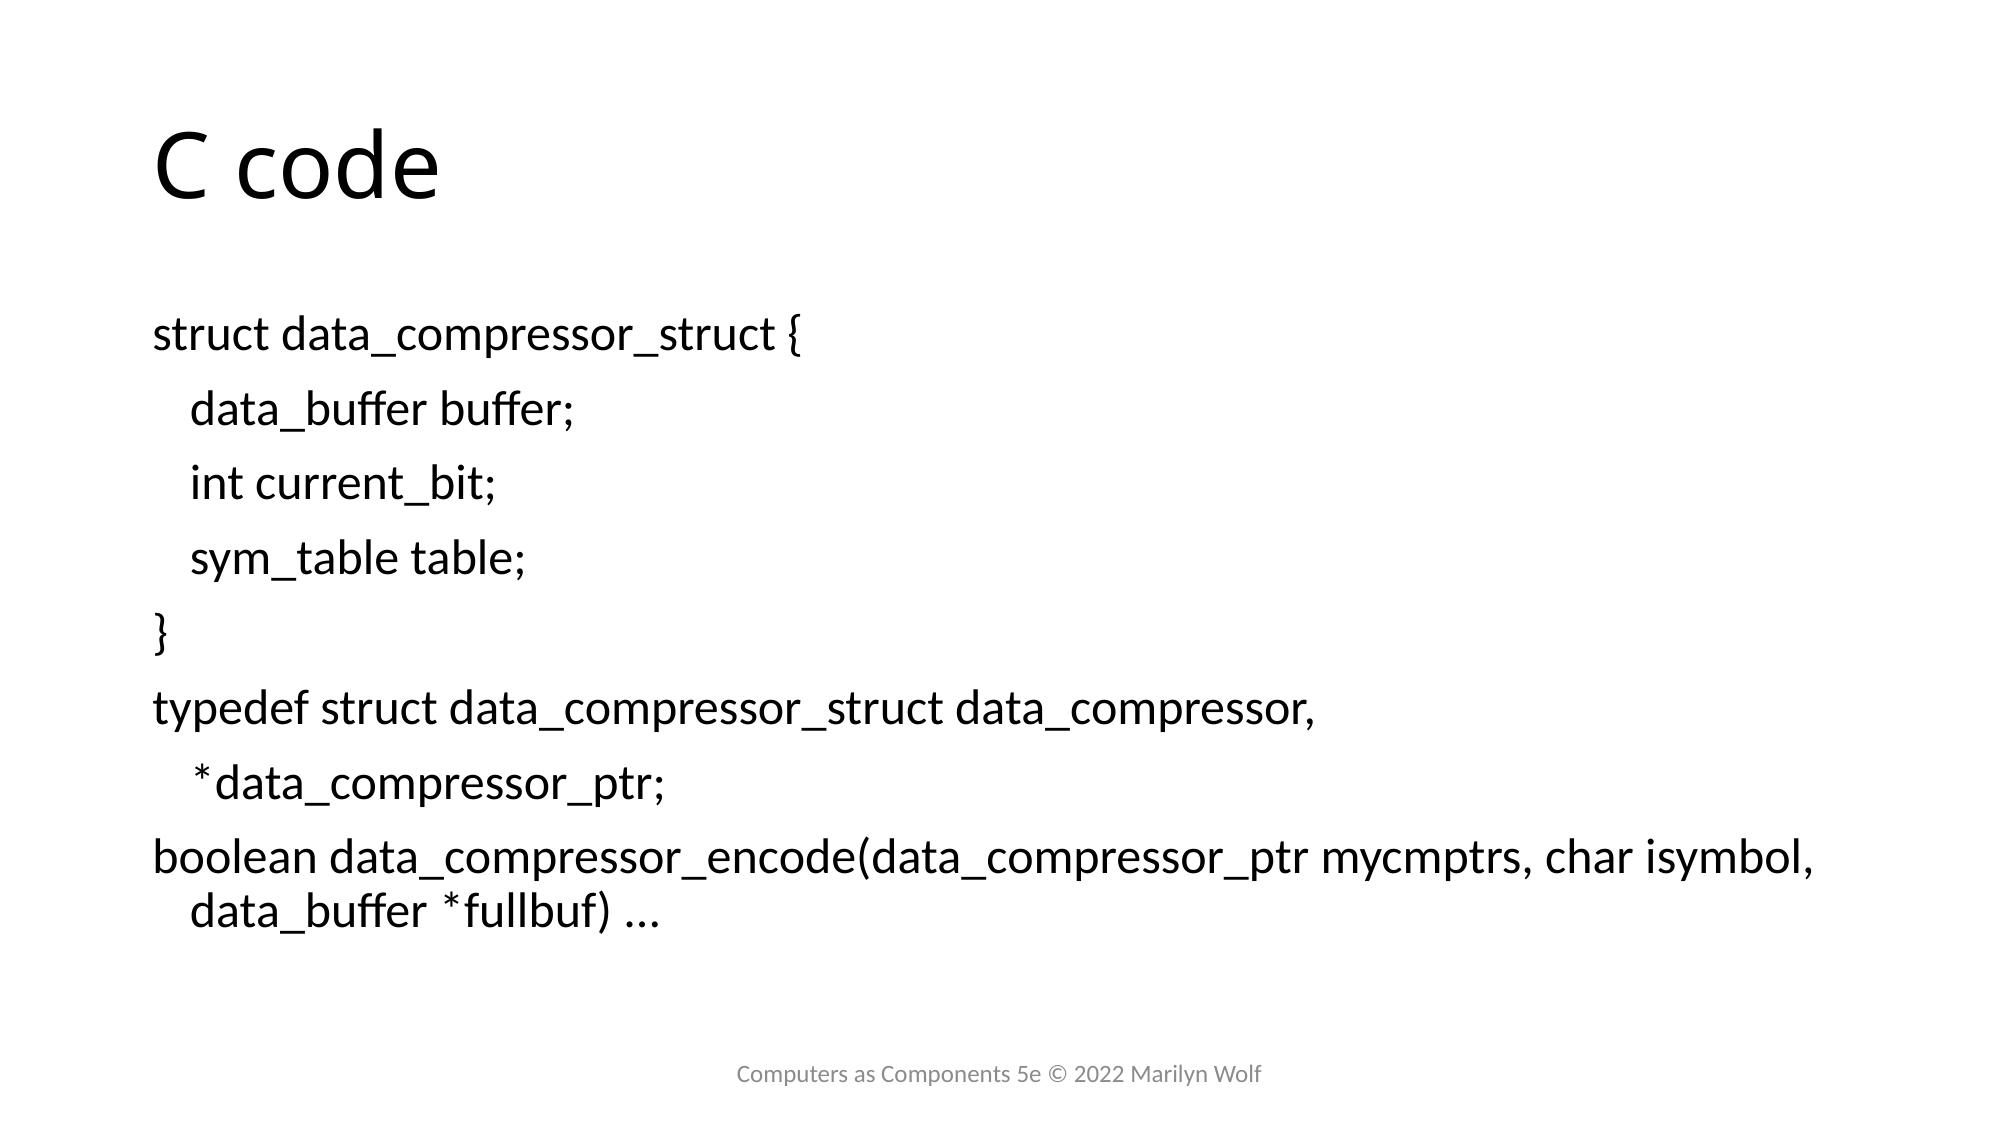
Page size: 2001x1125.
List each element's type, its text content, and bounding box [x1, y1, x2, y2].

footer Computers as Components 5e © 2022 Marilyn Wolf [662, 1042, 1338, 1103]
title C code [137, 59, 1863, 278]
list struct data_compressor_struct { data_buffer buffer; int current_bit; sym_table table; } typedef struct data_compressor_struct data_compressor, *data_compressor_ptr; boolean data_compressor_encode(data_compressor_ptr mycmptrs, char isymbol, data_buffer *fullbuf) ... [137, 299, 1863, 1014]
